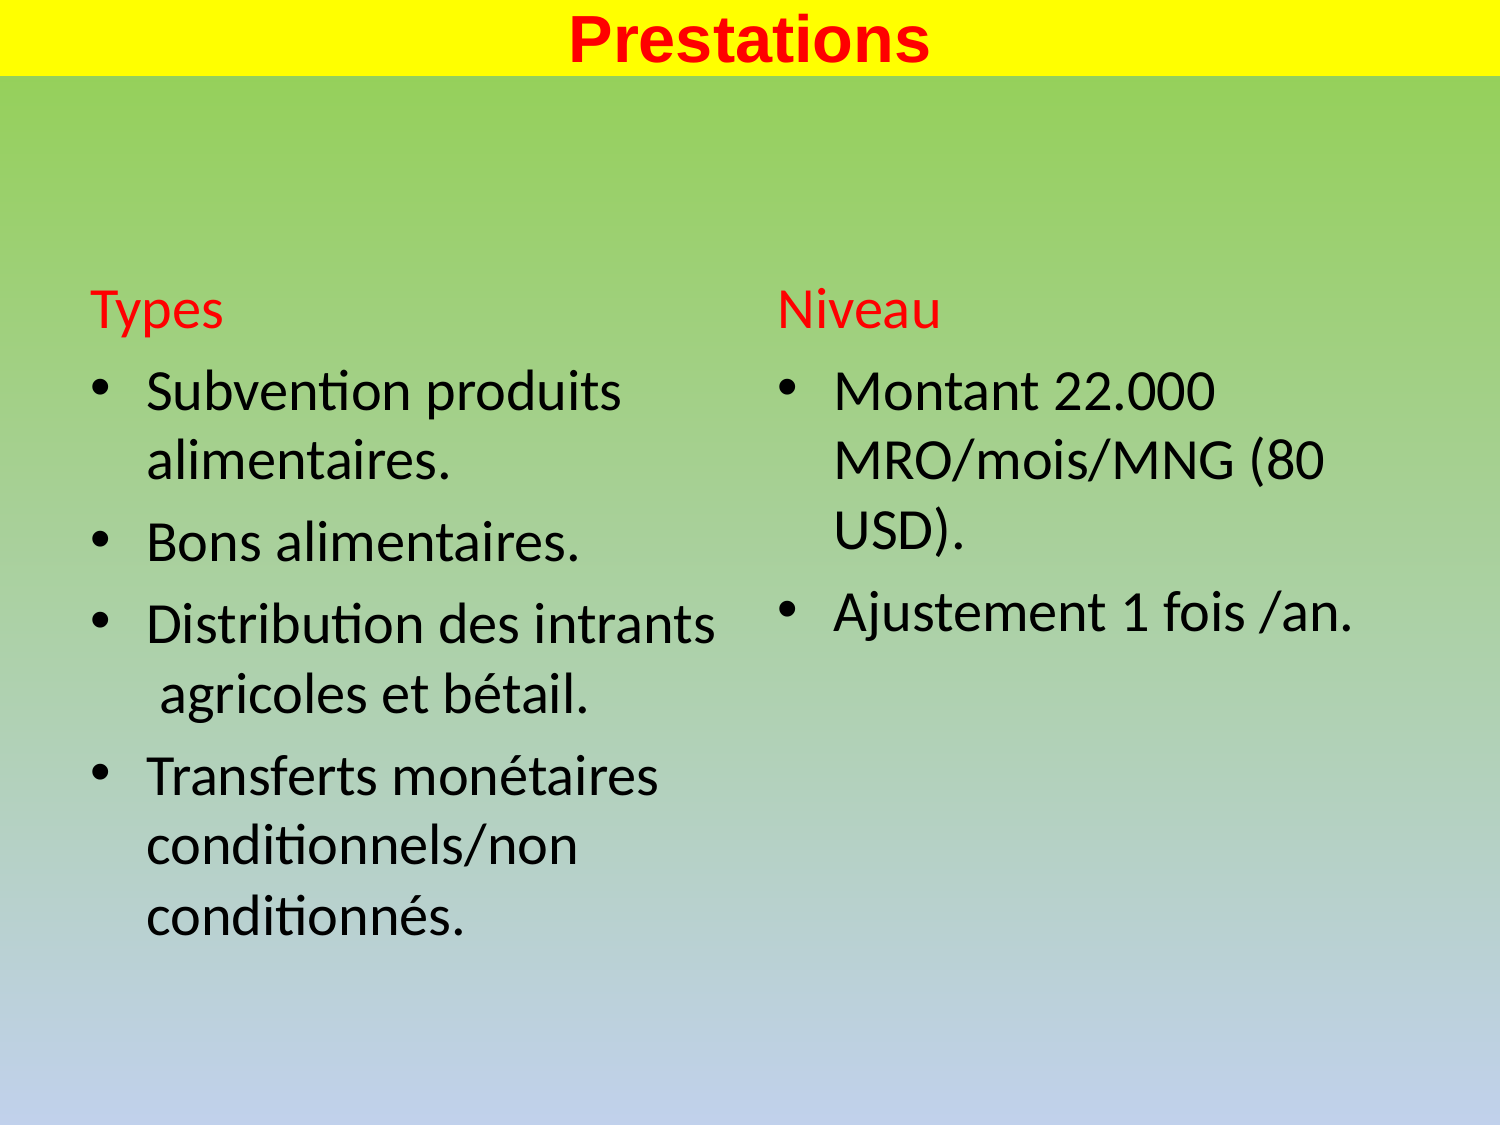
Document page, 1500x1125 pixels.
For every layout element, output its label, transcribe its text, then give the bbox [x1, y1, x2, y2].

list Niveau Montant 22.000 MRO/mois/MNG (80 USD). Ajustement 1 fois /an. [762, 262, 1425, 1005]
list Types Subvention produits alimentaires. Bons alimentaires. Distribution des intrants agricoles et bétail. Transferts monétaires conditionnels/non conditionnés. [75, 262, 738, 1005]
title Prestations [0, 0, 1500, 76]
